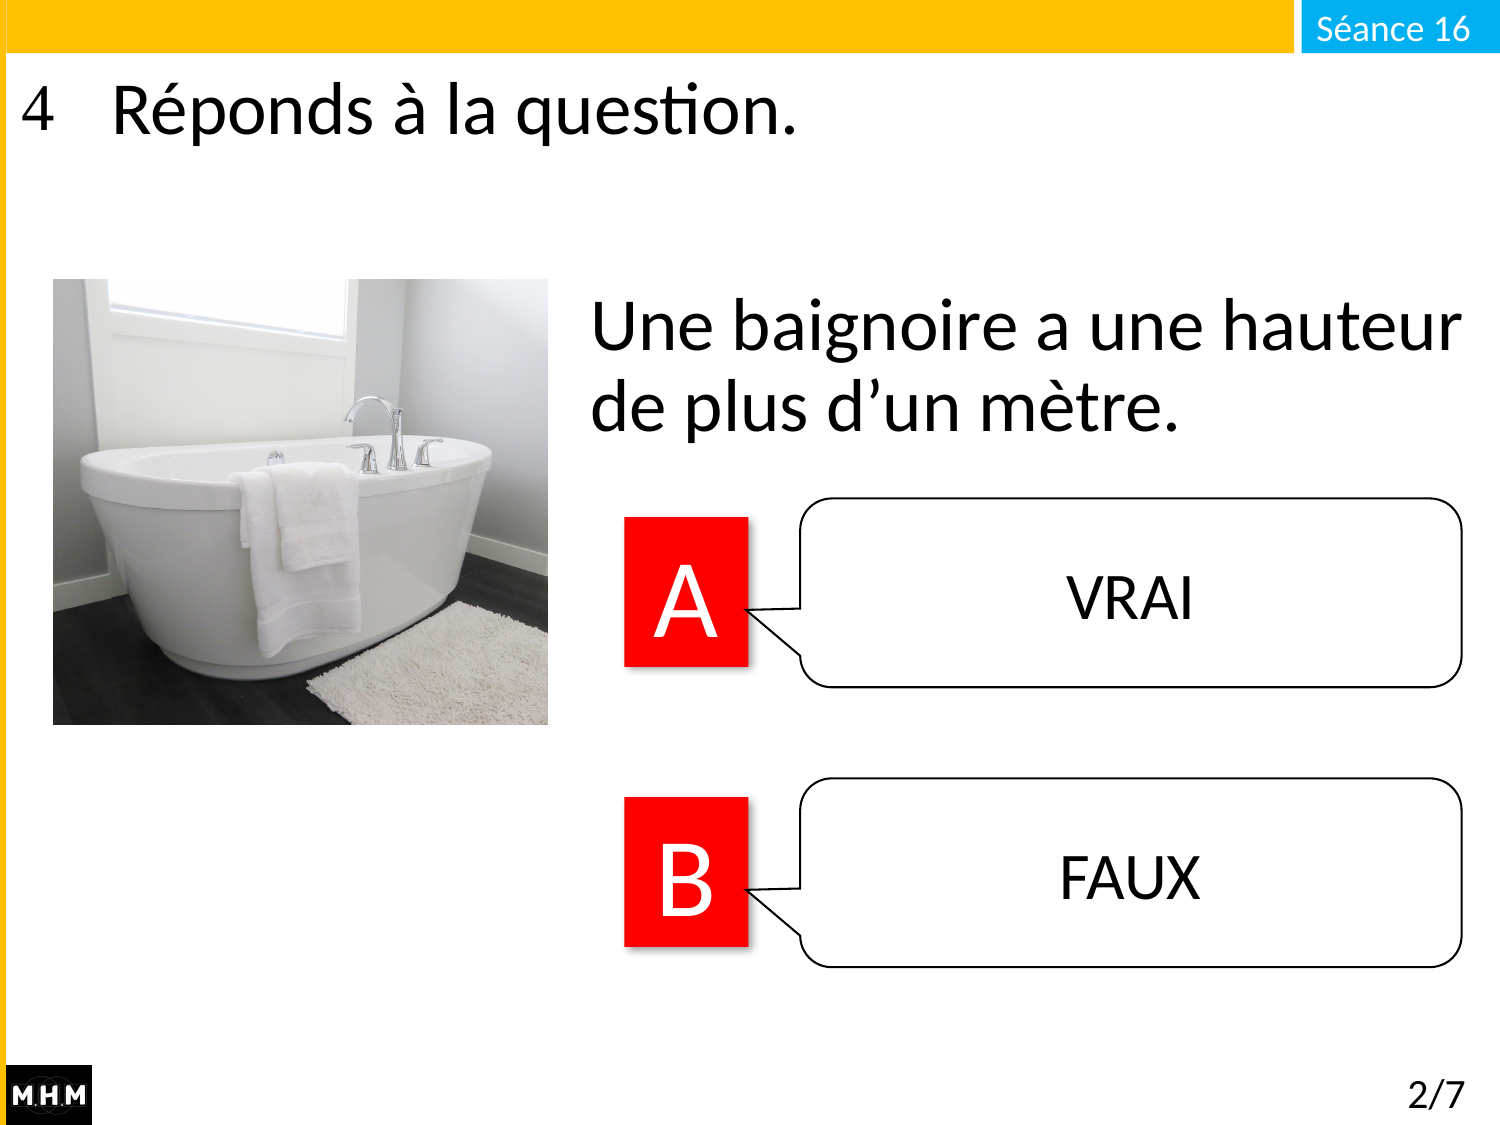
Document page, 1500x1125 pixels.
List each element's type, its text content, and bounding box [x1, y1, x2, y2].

list 2/7 [1373, 1064, 1500, 1125]
text_box B [624, 797, 749, 947]
text_box FAUX [743, 777, 1463, 969]
picture [6, 1065, 92, 1125]
text_box Une baignoire a une hauteur de plus d’un mètre. [575, 235, 1500, 499]
title Réponds à la question. [96, 60, 1391, 160]
picture [53, 279, 548, 725]
text_box VRAI [743, 497, 1463, 689]
text_box A [624, 517, 749, 667]
